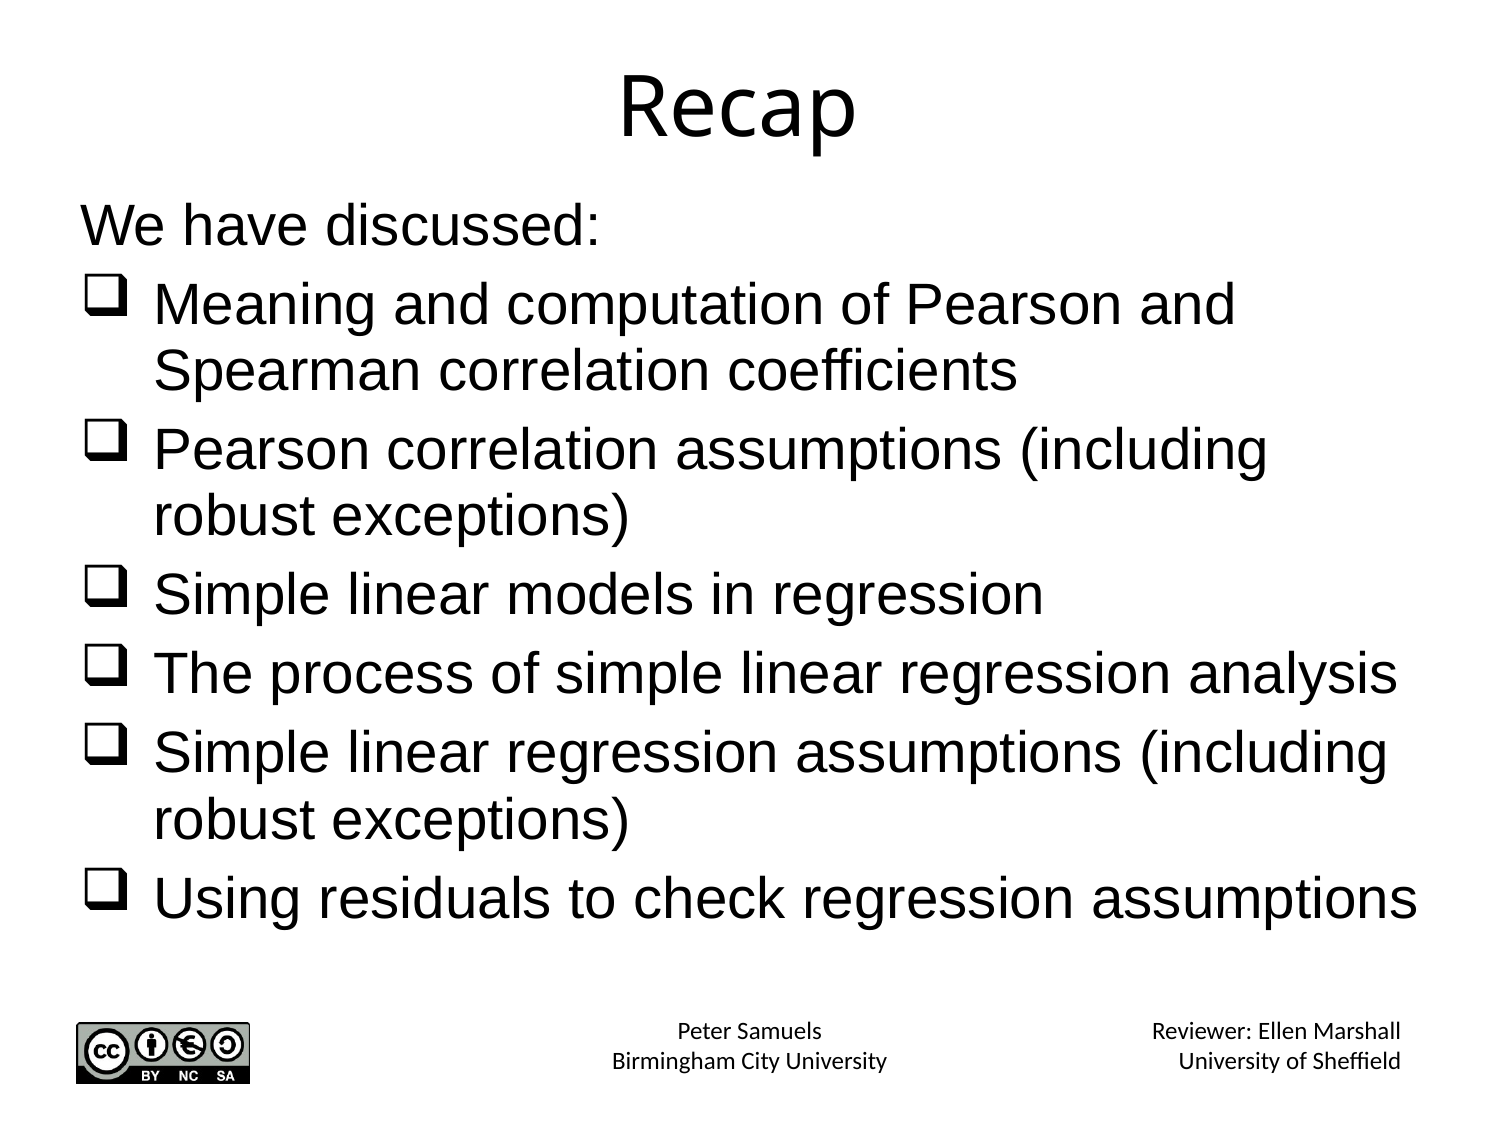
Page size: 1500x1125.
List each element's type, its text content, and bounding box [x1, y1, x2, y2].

text_box Reviewer: Ellen Marshall University of Sheffield [1038, 1007, 1417, 1083]
list We have discussed: Meaning and computation of Pearson and Spearman correlation coefficients Pearson correlation assumptions (including robust exceptions) Simple linear models in regression The process of simple linear regression analysis Simple linear regression assumptions (including robust exceptions) Using residuals to check regression assumptions [64, 184, 1447, 941]
title Recap [100, 42, 1376, 161]
picture [76, 1022, 251, 1084]
text_box Peter Samuels Birmingham City University [549, 1007, 951, 1083]
